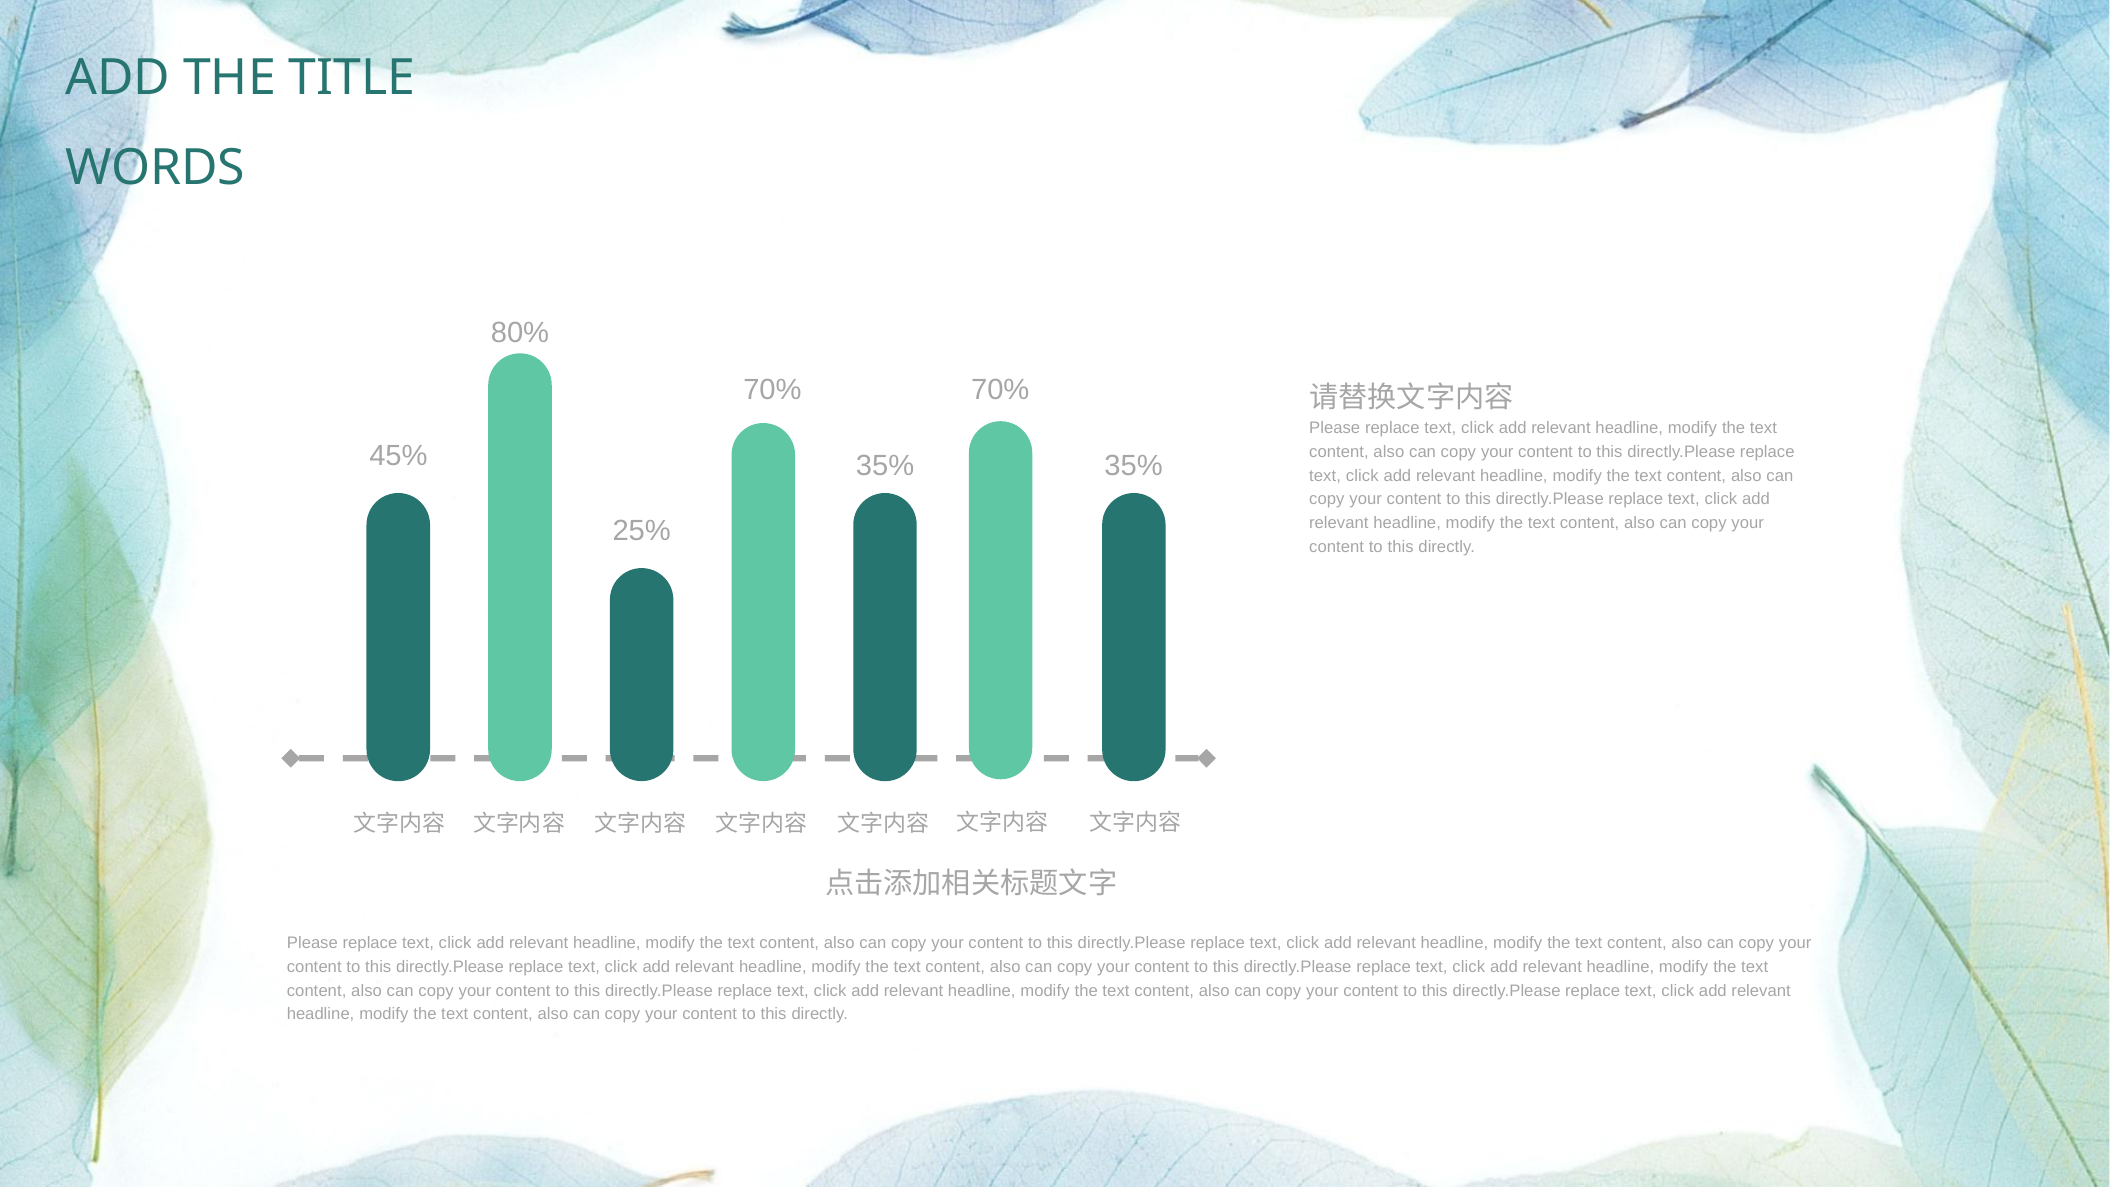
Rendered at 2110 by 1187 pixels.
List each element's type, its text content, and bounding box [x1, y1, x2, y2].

text_box 文字内容 [1067, 804, 1205, 834]
text_box [968, 421, 1033, 780]
text_box [284, 752, 303, 765]
text_box 35% [848, 433, 922, 487]
text_box [731, 423, 796, 782]
text_box 70% [735, 358, 810, 412]
text_box 文字内容 [815, 804, 953, 835]
text_box 文字内容 [330, 804, 469, 835]
text_box 文字内容 [934, 804, 1067, 834]
text_box [853, 492, 917, 782]
picture [0, 0, 2110, 1187]
text_box 请替换文字内容 [1309, 370, 1550, 413]
text_box 文字内容 [571, 804, 692, 835]
text_box 文字内容 [469, 804, 571, 835]
text_box [1102, 492, 1166, 782]
text_box ADD THE TITLE WORDS [50, 7, 583, 202]
text_box 35% [1096, 433, 1171, 487]
text_box 25% [605, 499, 679, 553]
text_box [488, 353, 552, 782]
text_box 80% [483, 300, 557, 355]
text_box [609, 568, 674, 782]
text_box Please replace text, click add relevant headline, modify the text content, also can copy your content to this directly.Please replace text, click add relevant headline, modify the text content, also can copy your content to this directly.Please replace text, click add relevant headline, modify the text content, also can copy your content to this directly.Please replace text, click add relevant headline, modify the text content, also can copy your content to this directly.Please replace text, click add relevant headline, modify the text content, also can copy your content to this directly.Please replace text, click add relevant headline, modify the text content, also can copy your content to this directly. [286, 927, 1823, 1024]
text_box [366, 492, 431, 782]
text_box Please replace text, click add relevant headline, modify the text content, also can copy your content to this directly.Please replace text, click add relevant headline, modify the text content, also can copy your content to this directly.Please replace text, click add relevant headline, modify the text content, also can copy your content to this directly. [1309, 412, 1822, 557]
text_box [1198, 752, 1213, 765]
text_box 点击添加相关标题文字 [825, 856, 1129, 899]
text_box 70% [963, 357, 1038, 411]
text_box 45% [361, 423, 436, 477]
text_box 文字内容 [692, 804, 815, 835]
